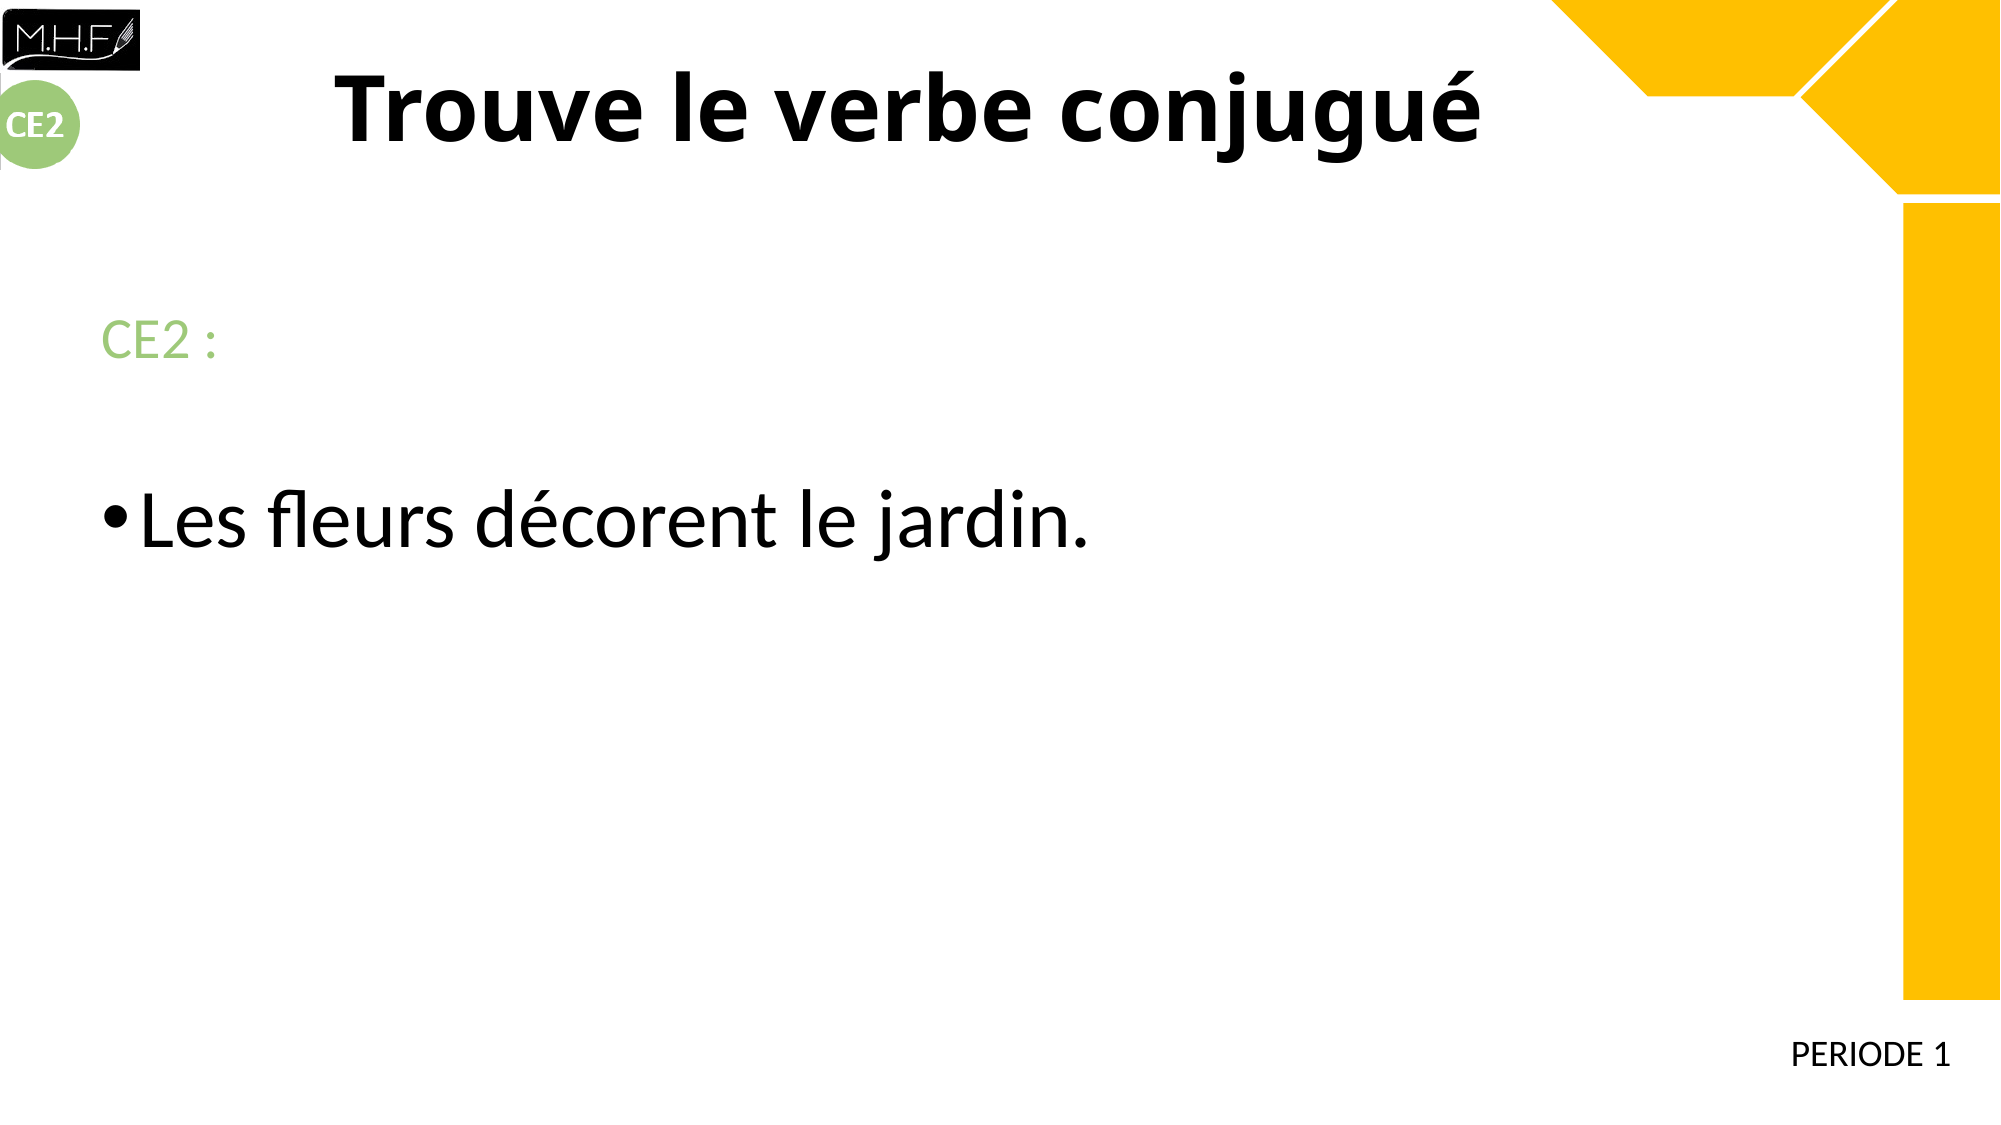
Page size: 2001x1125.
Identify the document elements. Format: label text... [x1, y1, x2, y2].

text_box PERIODE 1 [1362, 1021, 1967, 1125]
text_box [1549, 0, 1892, 98]
text_box [1799, 0, 2000, 196]
title Trouve le verbe conjugué [318, 3, 1865, 221]
text_box [1902, 202, 2000, 1001]
list CE2 : Les fleurs décorent le jardin. [86, 300, 1286, 1015]
picture [0, 7, 140, 170]
